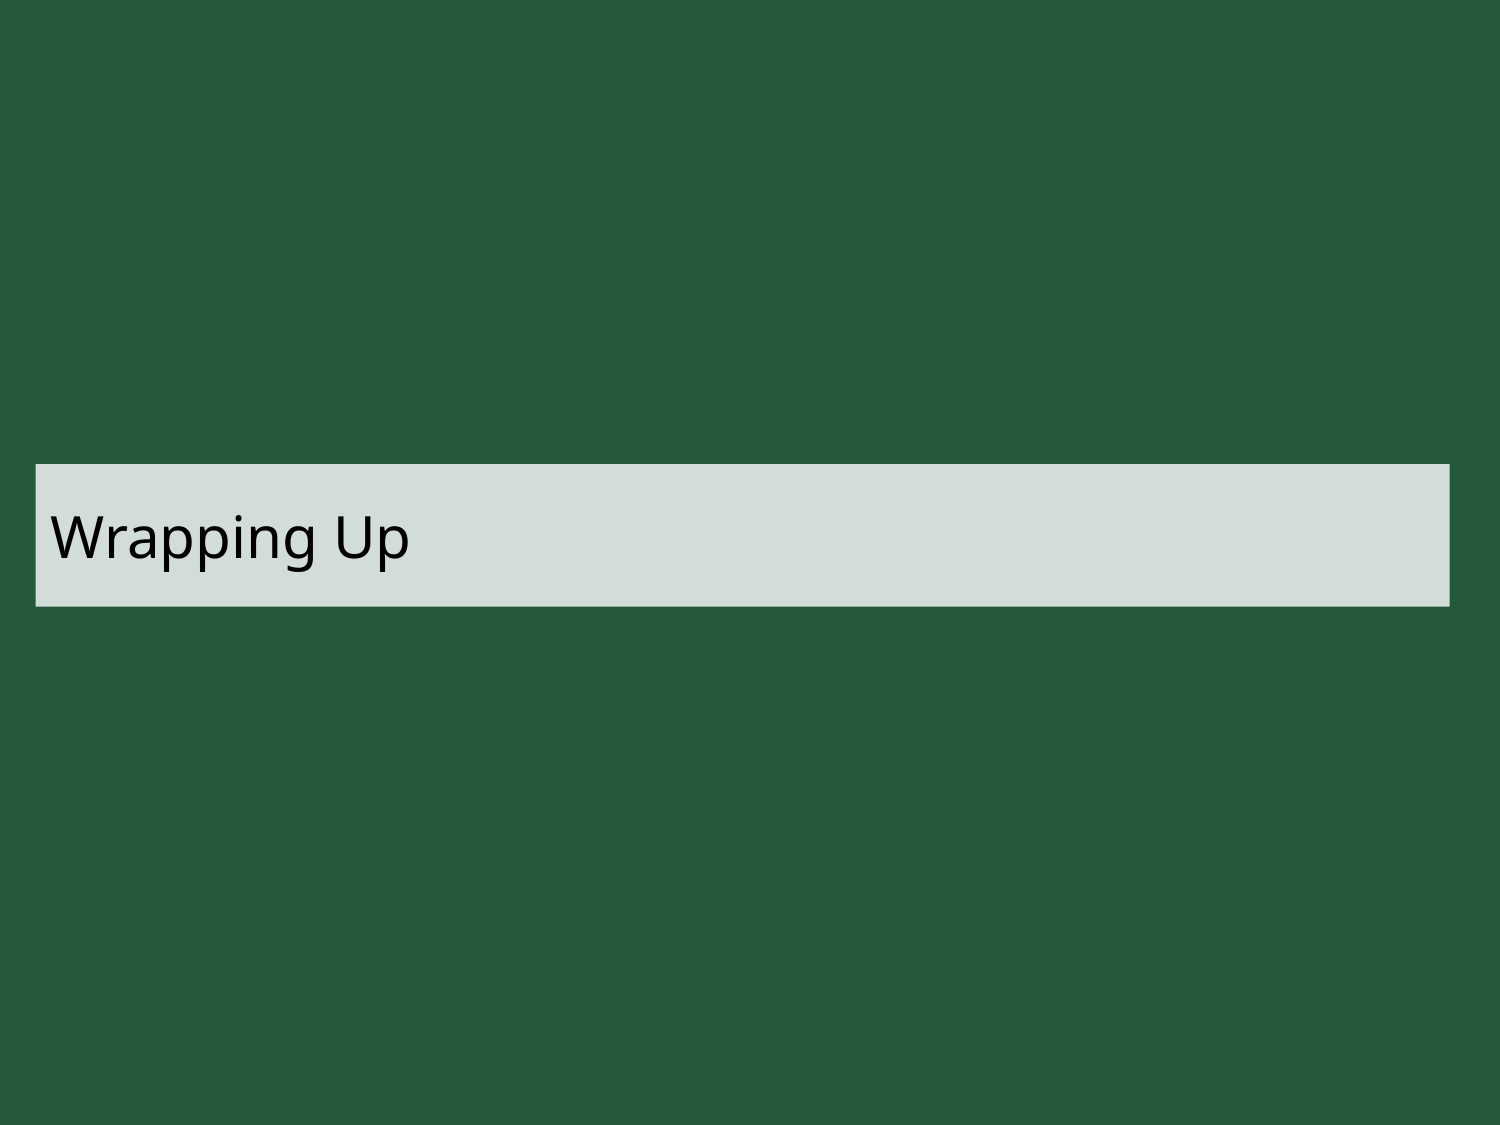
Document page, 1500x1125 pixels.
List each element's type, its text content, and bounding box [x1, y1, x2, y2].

title Wrapping Up [35, 464, 1450, 607]
